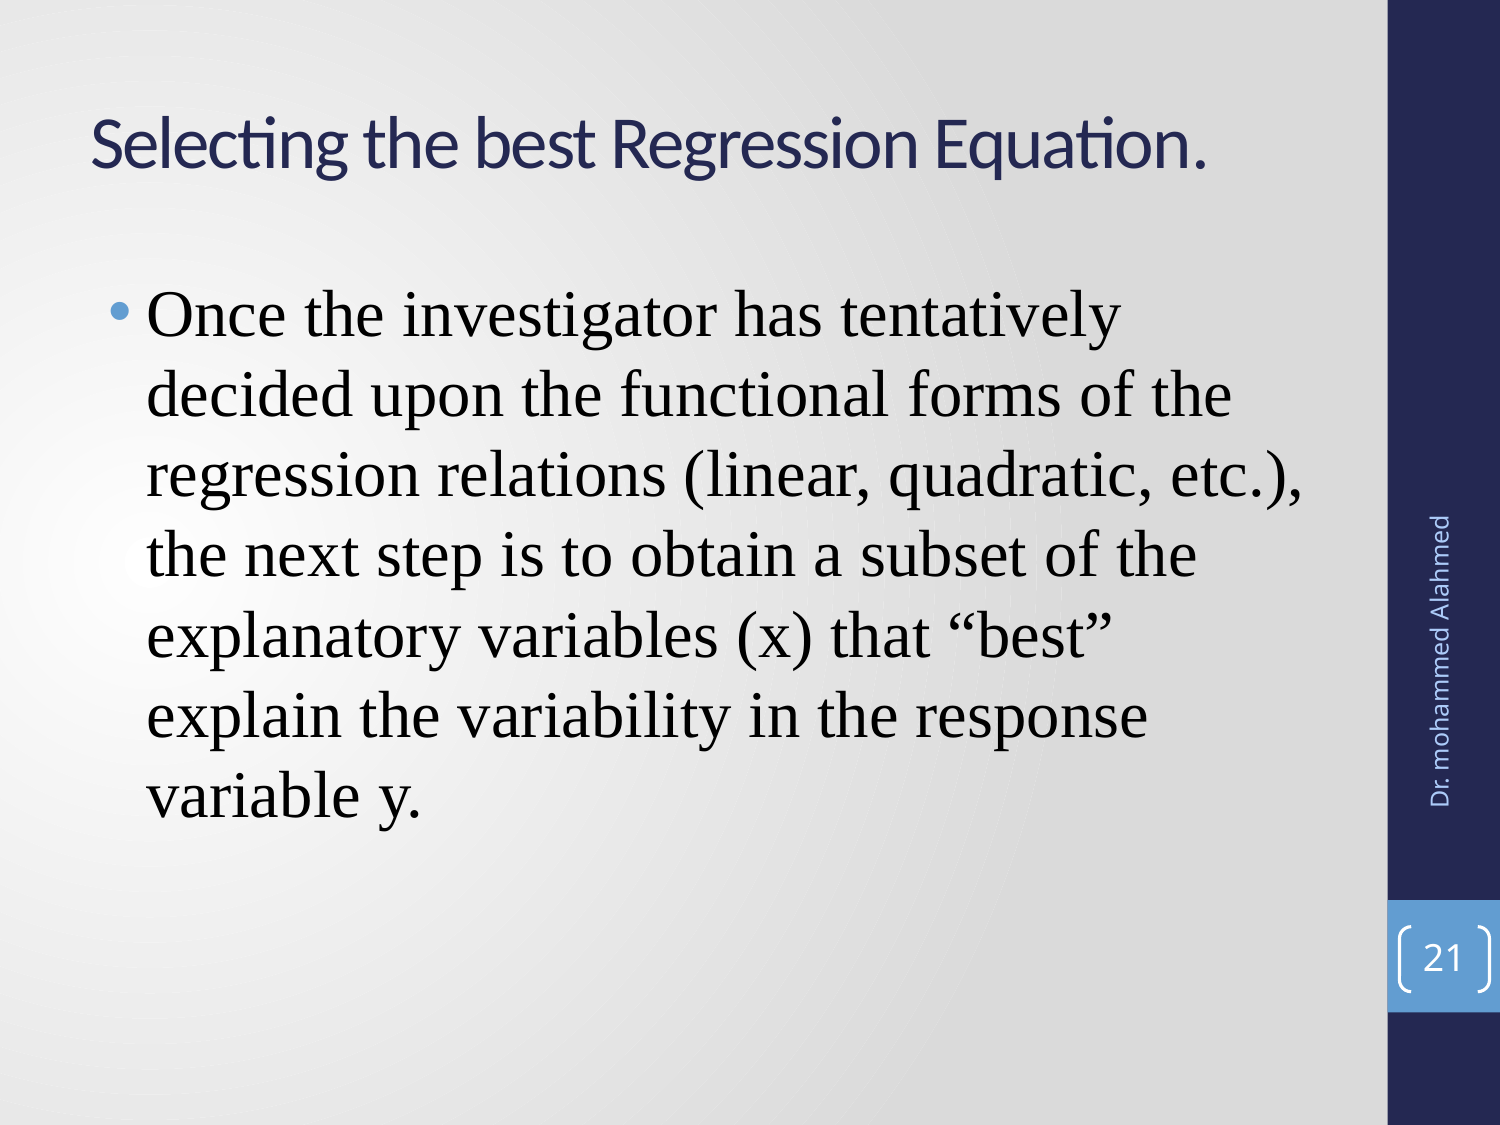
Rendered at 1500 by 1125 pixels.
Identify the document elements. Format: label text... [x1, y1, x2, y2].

list Once the investigator has tentatively decided upon the functional forms of the regression relations (linear, quadratic, etc.), the next step is to obtain a subset of the explanatory variables (x) that “best” explain the variability in the response variable y. [75, 262, 1325, 1050]
title Selecting the best Regression Equation. [75, 45, 1325, 233]
slide_number 21 [1397, 925, 1492, 994]
footer Dr. mohammed Alahmed [1408, 500, 1469, 889]
